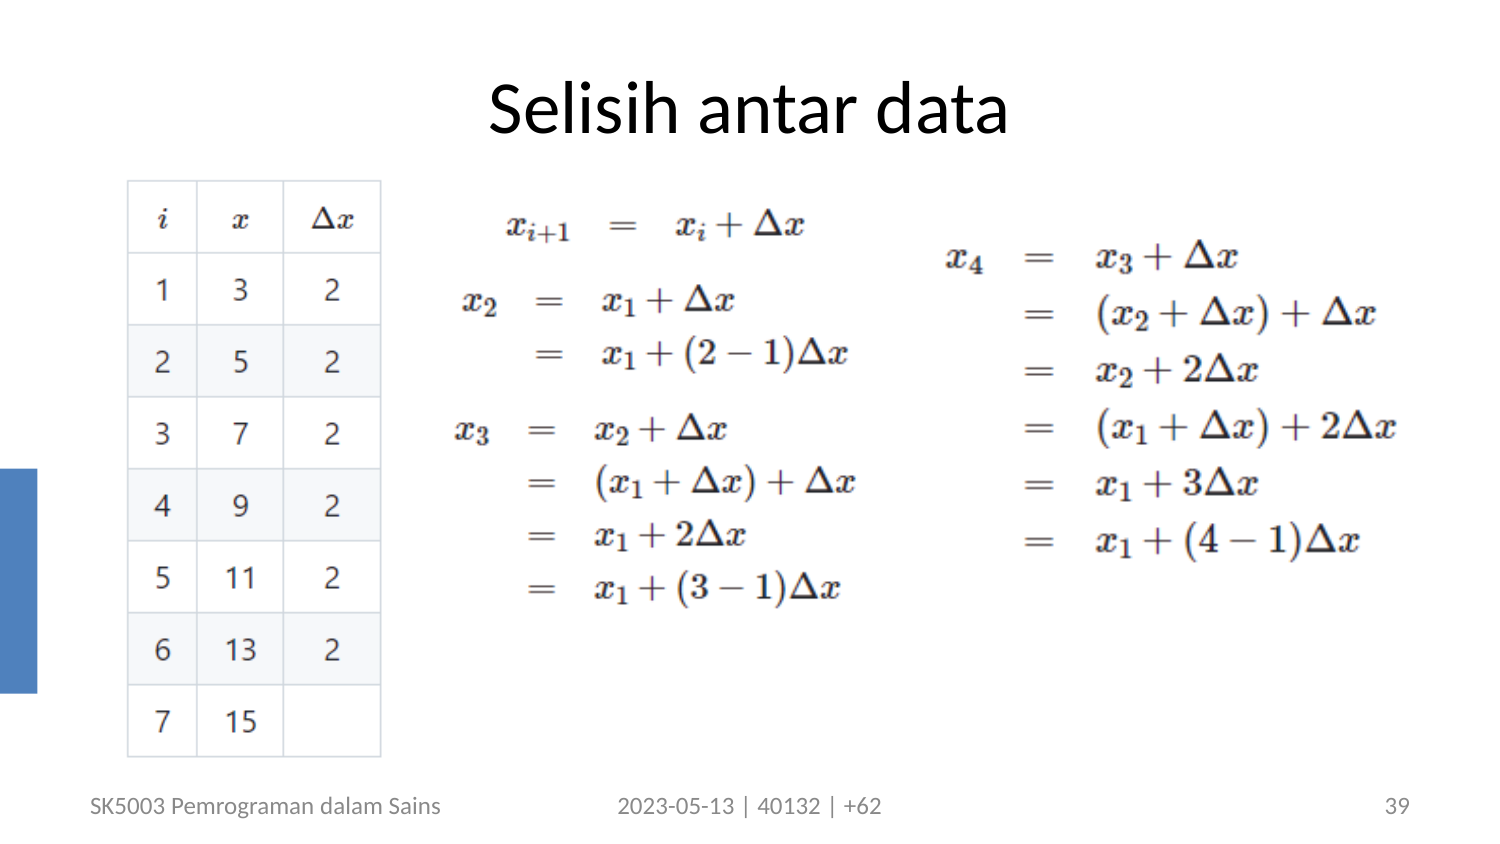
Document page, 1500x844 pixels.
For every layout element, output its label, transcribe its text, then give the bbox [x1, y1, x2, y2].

picture [424, 196, 887, 623]
picture [121, 171, 388, 765]
picture [923, 209, 1419, 585]
slide_number SK5003 Pemrograman dalam Sains [75, 782, 463, 827]
slide_number 39 [1074, 782, 1425, 827]
footer 2023-05-13 | 40132 | +62 [512, 782, 988, 827]
title Selisih antar data [74, 33, 1426, 175]
